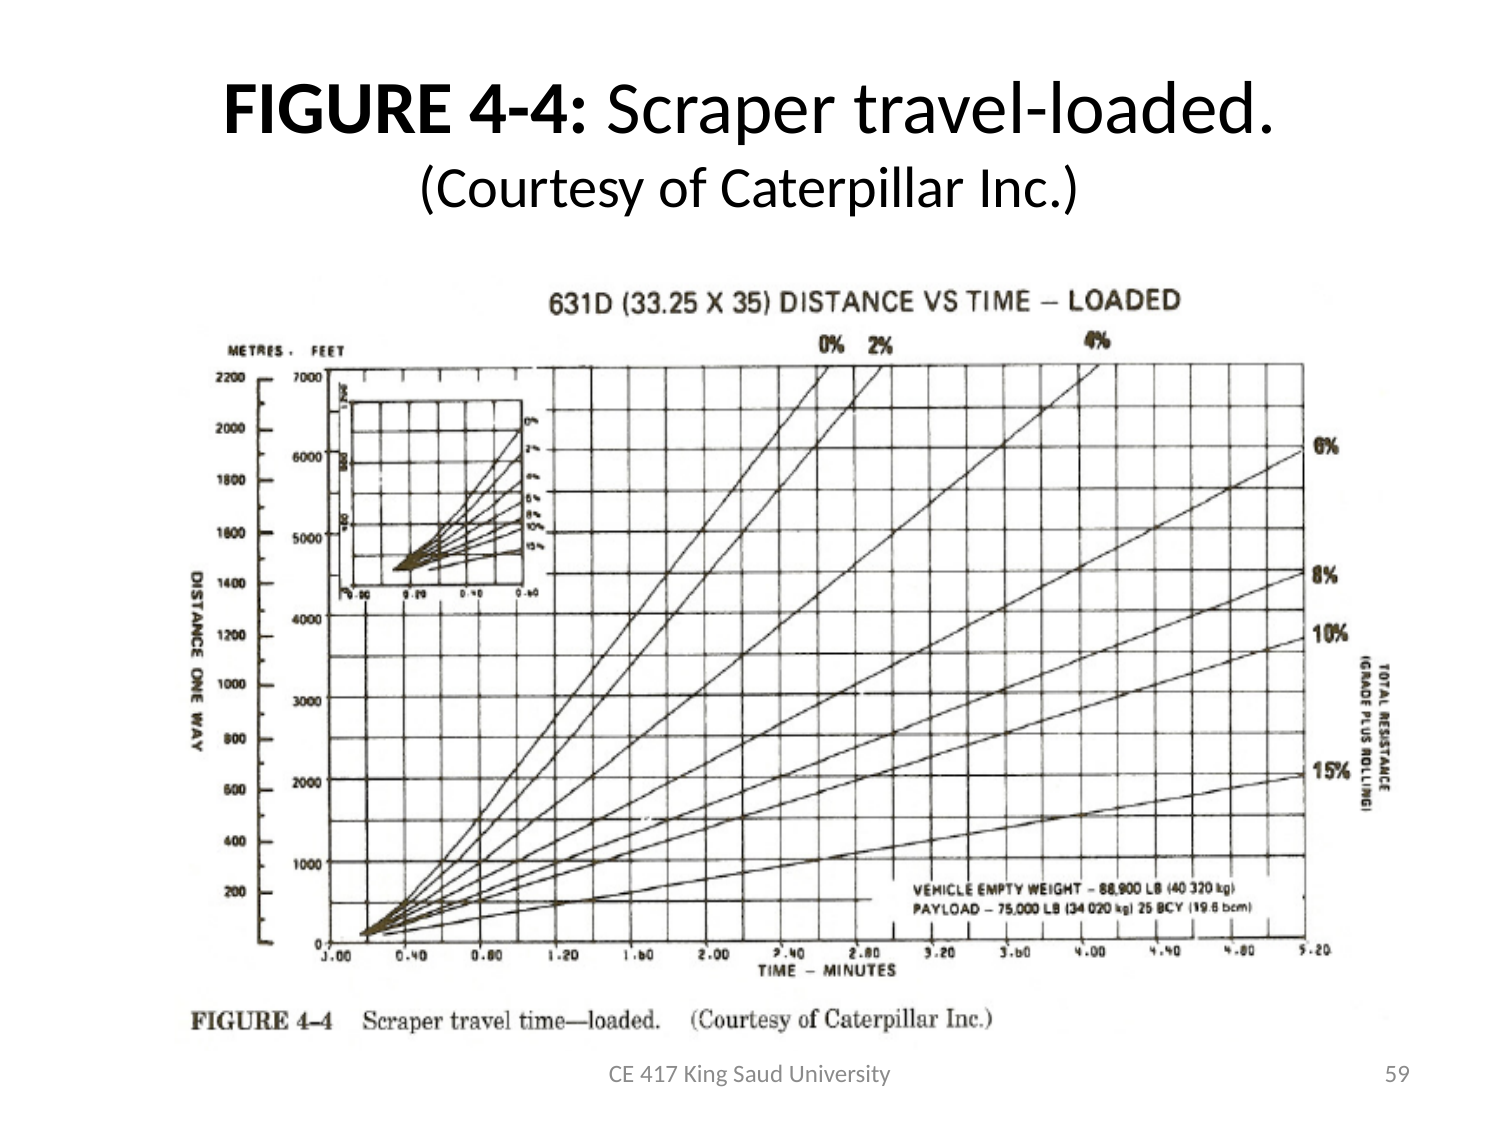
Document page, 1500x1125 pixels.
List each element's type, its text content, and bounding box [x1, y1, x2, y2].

slide_number 59 [1074, 1042, 1425, 1103]
title FIGURE 4-4: Scraper travel-loaded. (Courtesy of Caterpillar Inc.) [75, 45, 1425, 233]
picture [174, 274, 1401, 1051]
footer CE 417 King Saud University [512, 1060, 988, 1103]
